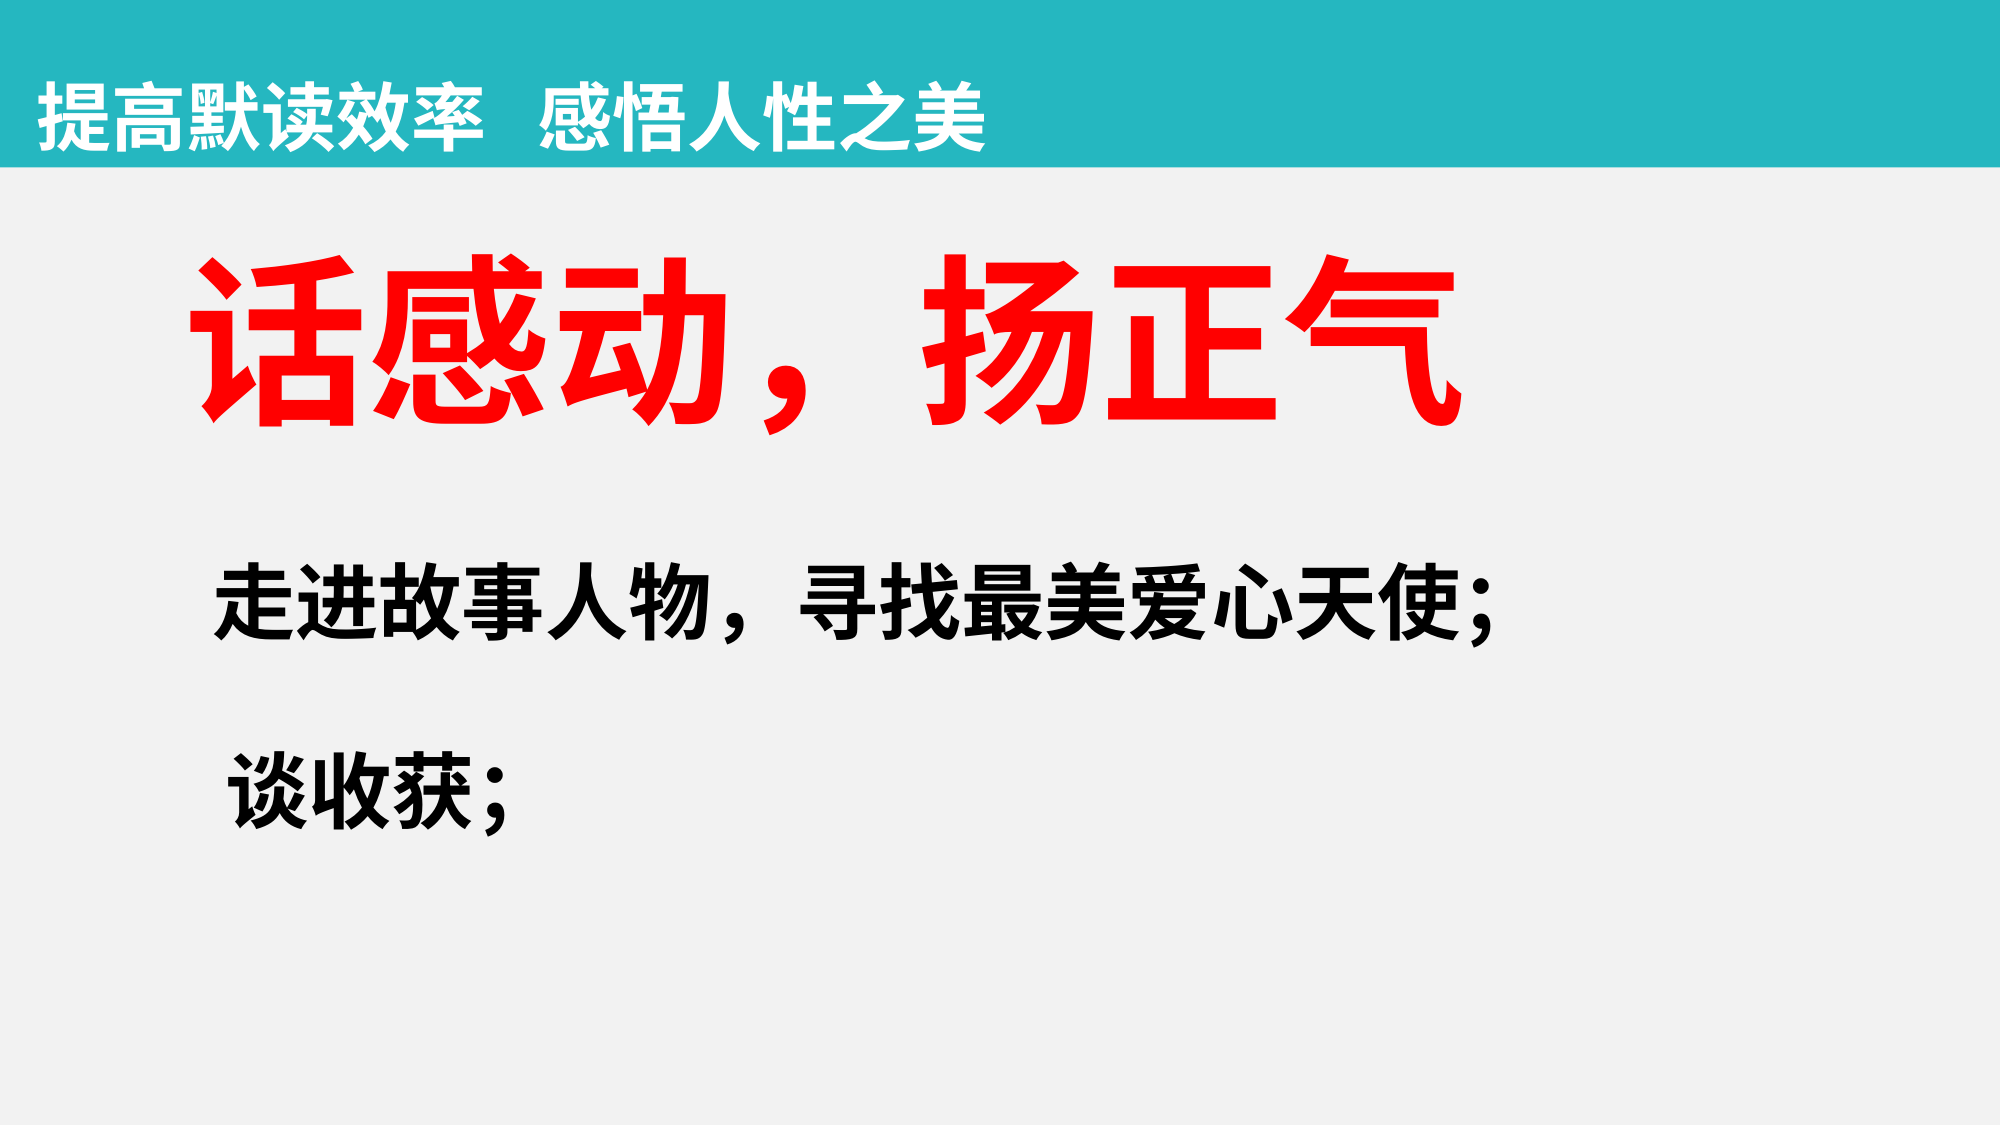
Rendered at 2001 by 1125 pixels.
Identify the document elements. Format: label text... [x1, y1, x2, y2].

text_box 话感动，扬正气 [159, 219, 1493, 454]
text_box [0, 0, 2000, 168]
text_box 提高默读效率 感悟人性之美 [22, 63, 1003, 168]
text_box 走进故事人物，寻找最美爱心天使； [197, 542, 1559, 658]
text_box 谈收获； [210, 731, 602, 847]
